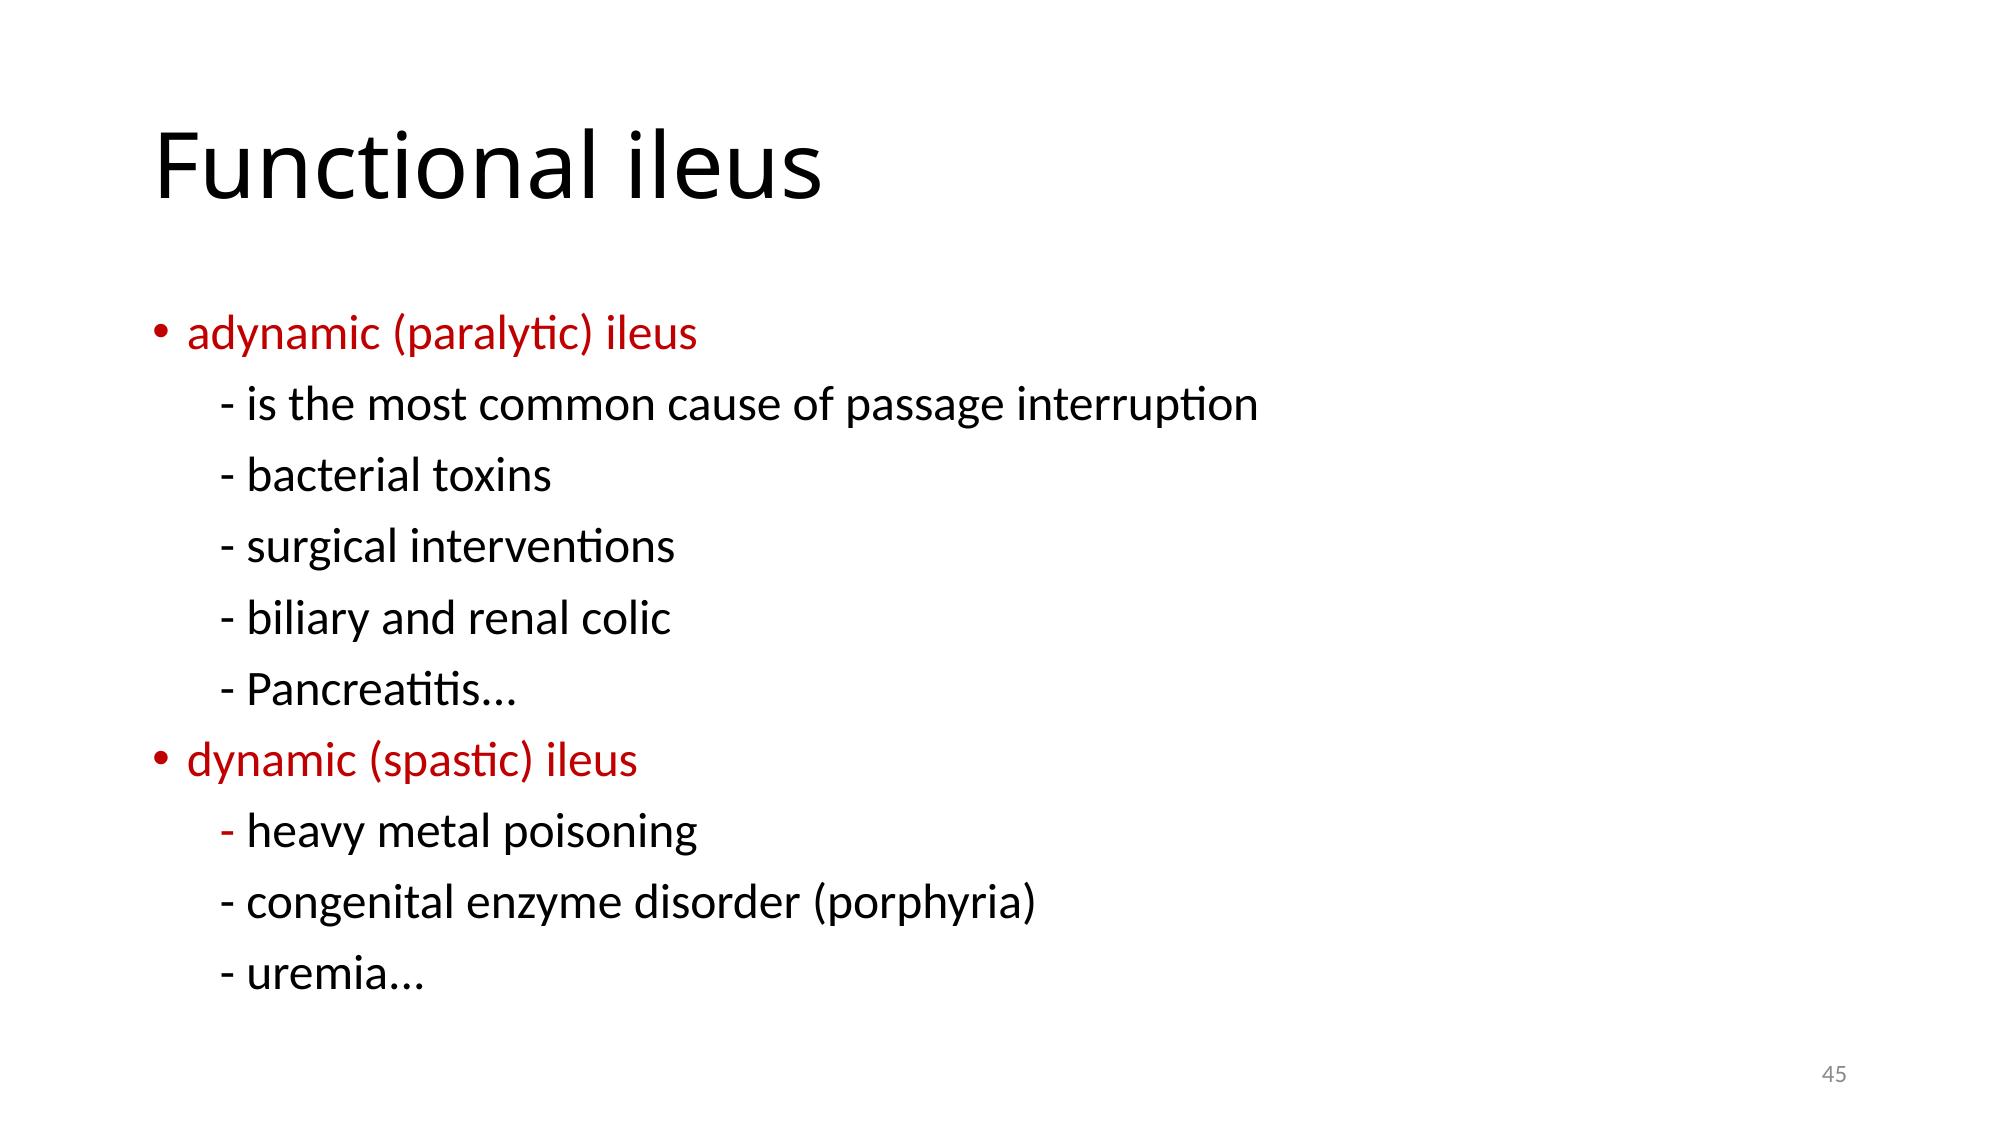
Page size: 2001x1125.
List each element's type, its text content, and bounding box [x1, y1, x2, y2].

list adynamic (paralytic) ileus - is the most common cause of passage interruption - bacterial toxins - surgical interventions - biliary and renal colic - Pancreatitis... dynamic (spastic) ileus - heavy metal poisoning - congenital enzyme disorder (porphyria) - uremia... [137, 299, 1863, 1014]
title Functional ileus [137, 59, 1863, 278]
slide_number 45 [1412, 1042, 1863, 1103]
